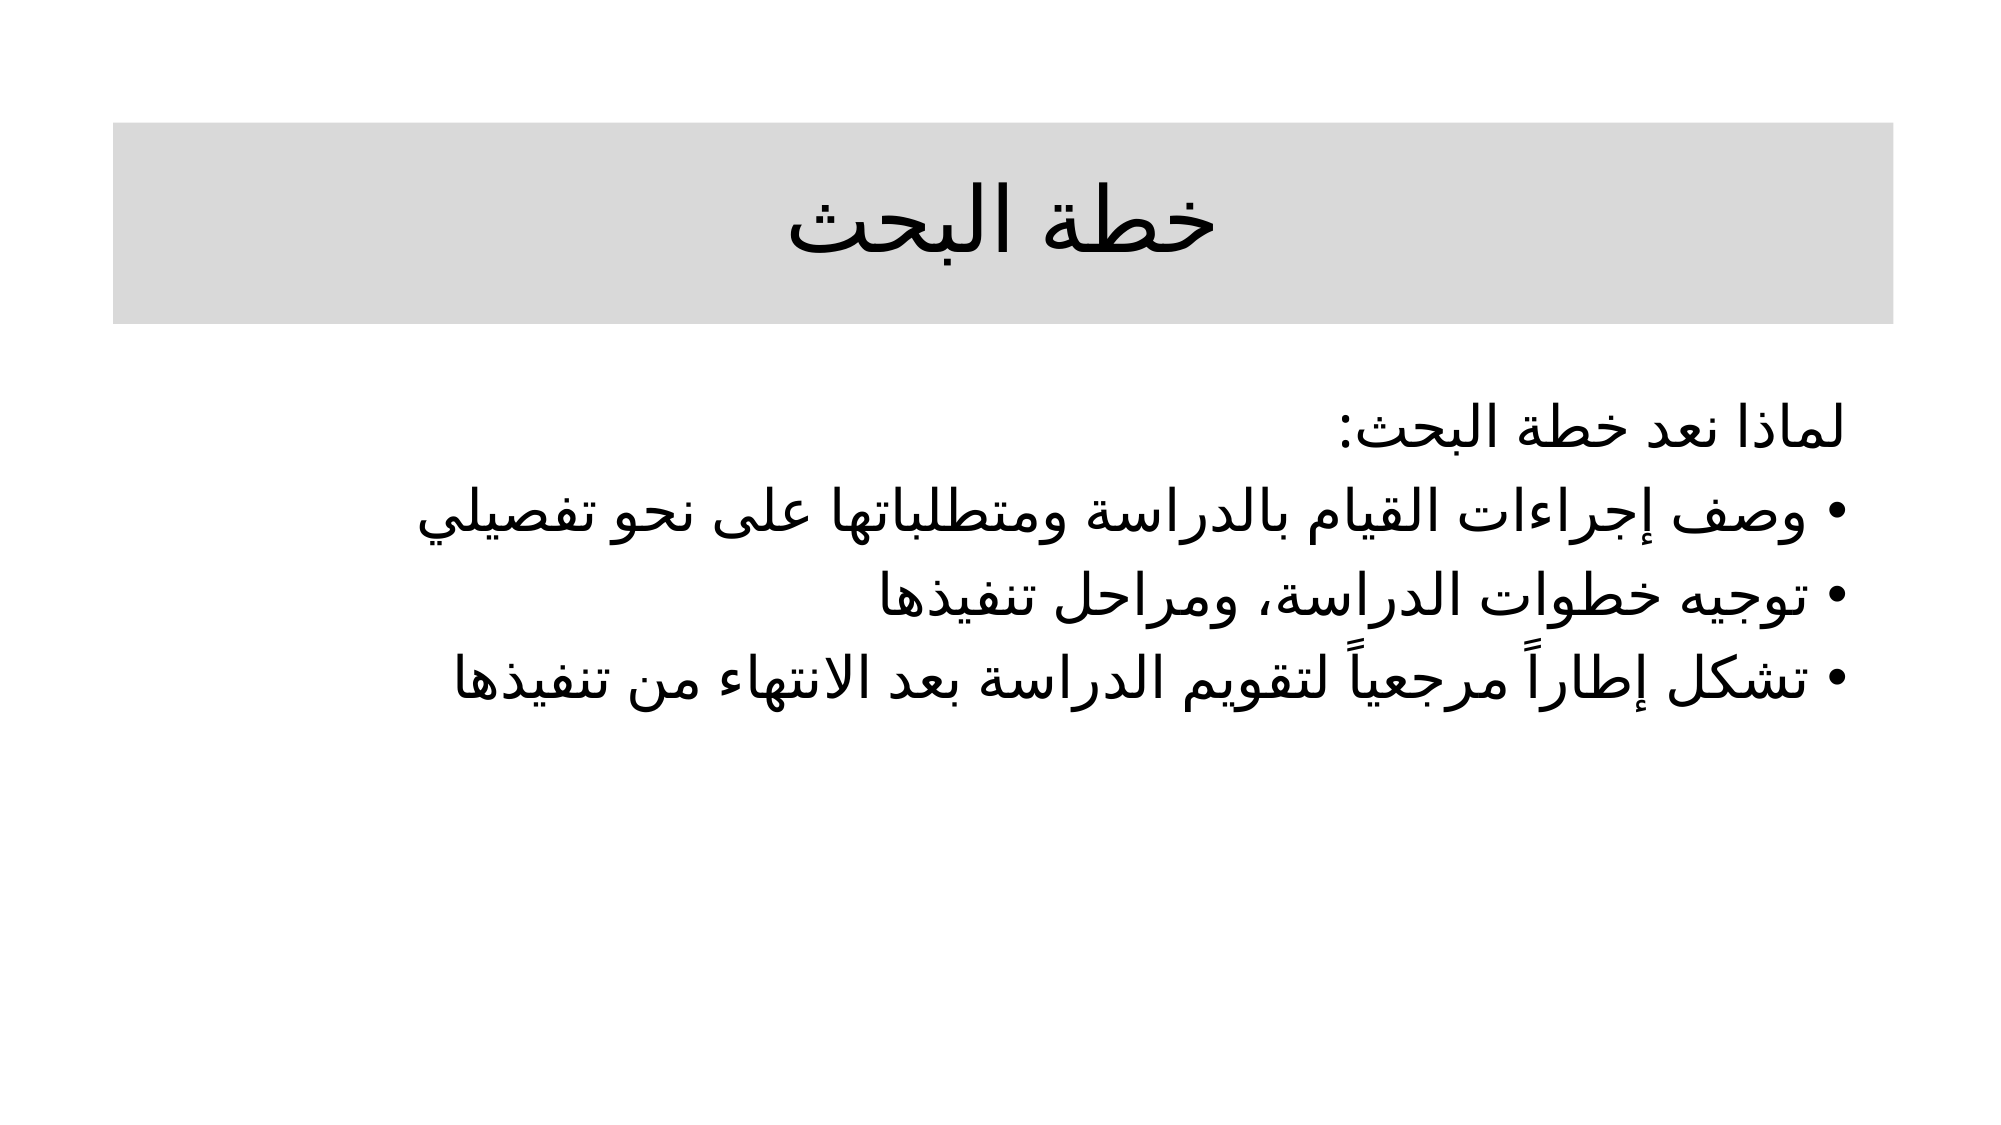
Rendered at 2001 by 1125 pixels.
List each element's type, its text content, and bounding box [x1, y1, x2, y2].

list لماذا نعد خطة البحث: وصف إجراءات القيام بالدراسة ومتطلباتها على نحو تفصيلي توجيه خطوات الدراسة، ومراحل تنفيذها تشكل إطاراً مرجعياً لتقويم الدراسة بعد الانتهاء من تنفيذها [137, 299, 1863, 1014]
title خطة البحث [113, 122, 1894, 324]
